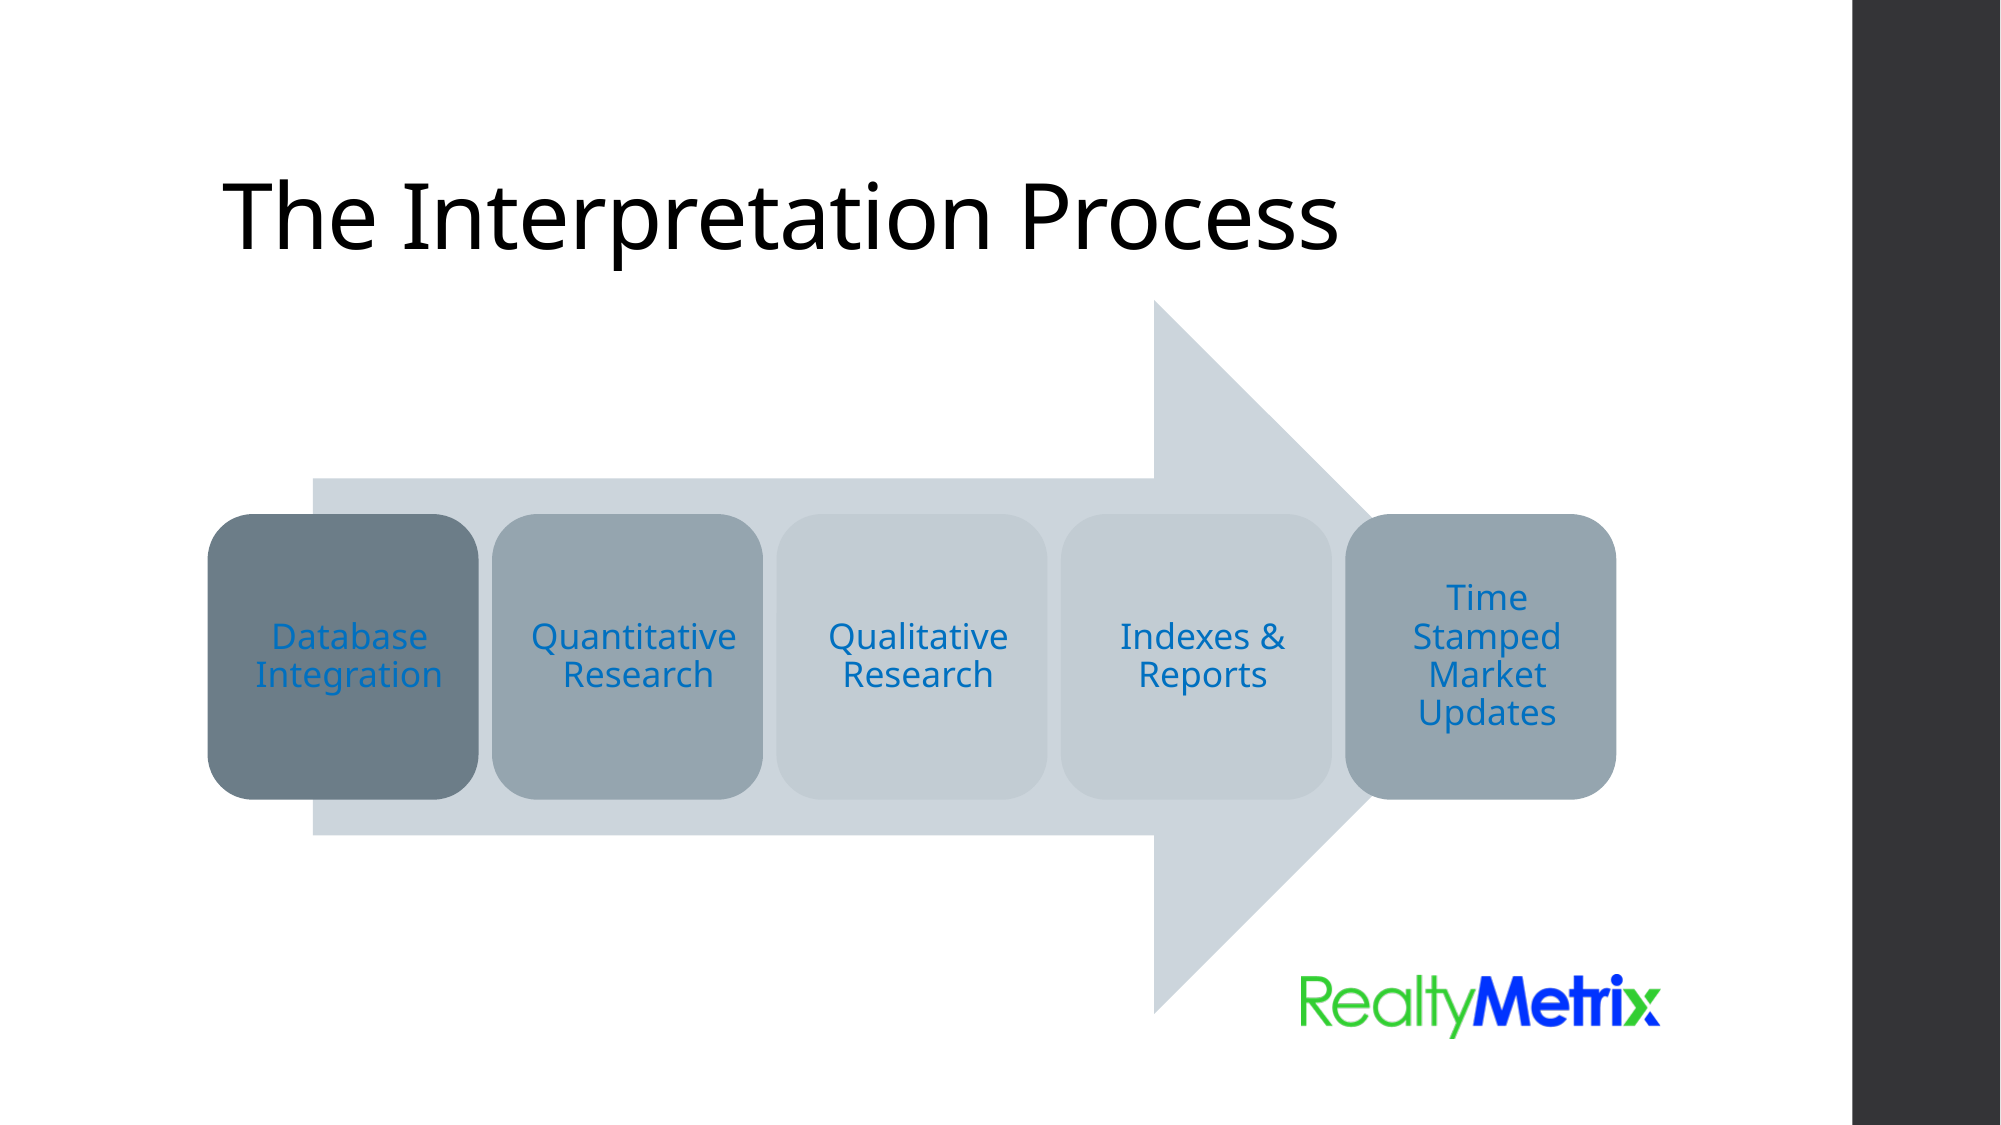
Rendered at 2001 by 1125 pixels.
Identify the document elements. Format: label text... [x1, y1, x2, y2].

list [206, 299, 1618, 1015]
picture [1301, 973, 1661, 1039]
title The Interpretation Process [206, 60, 1797, 278]
